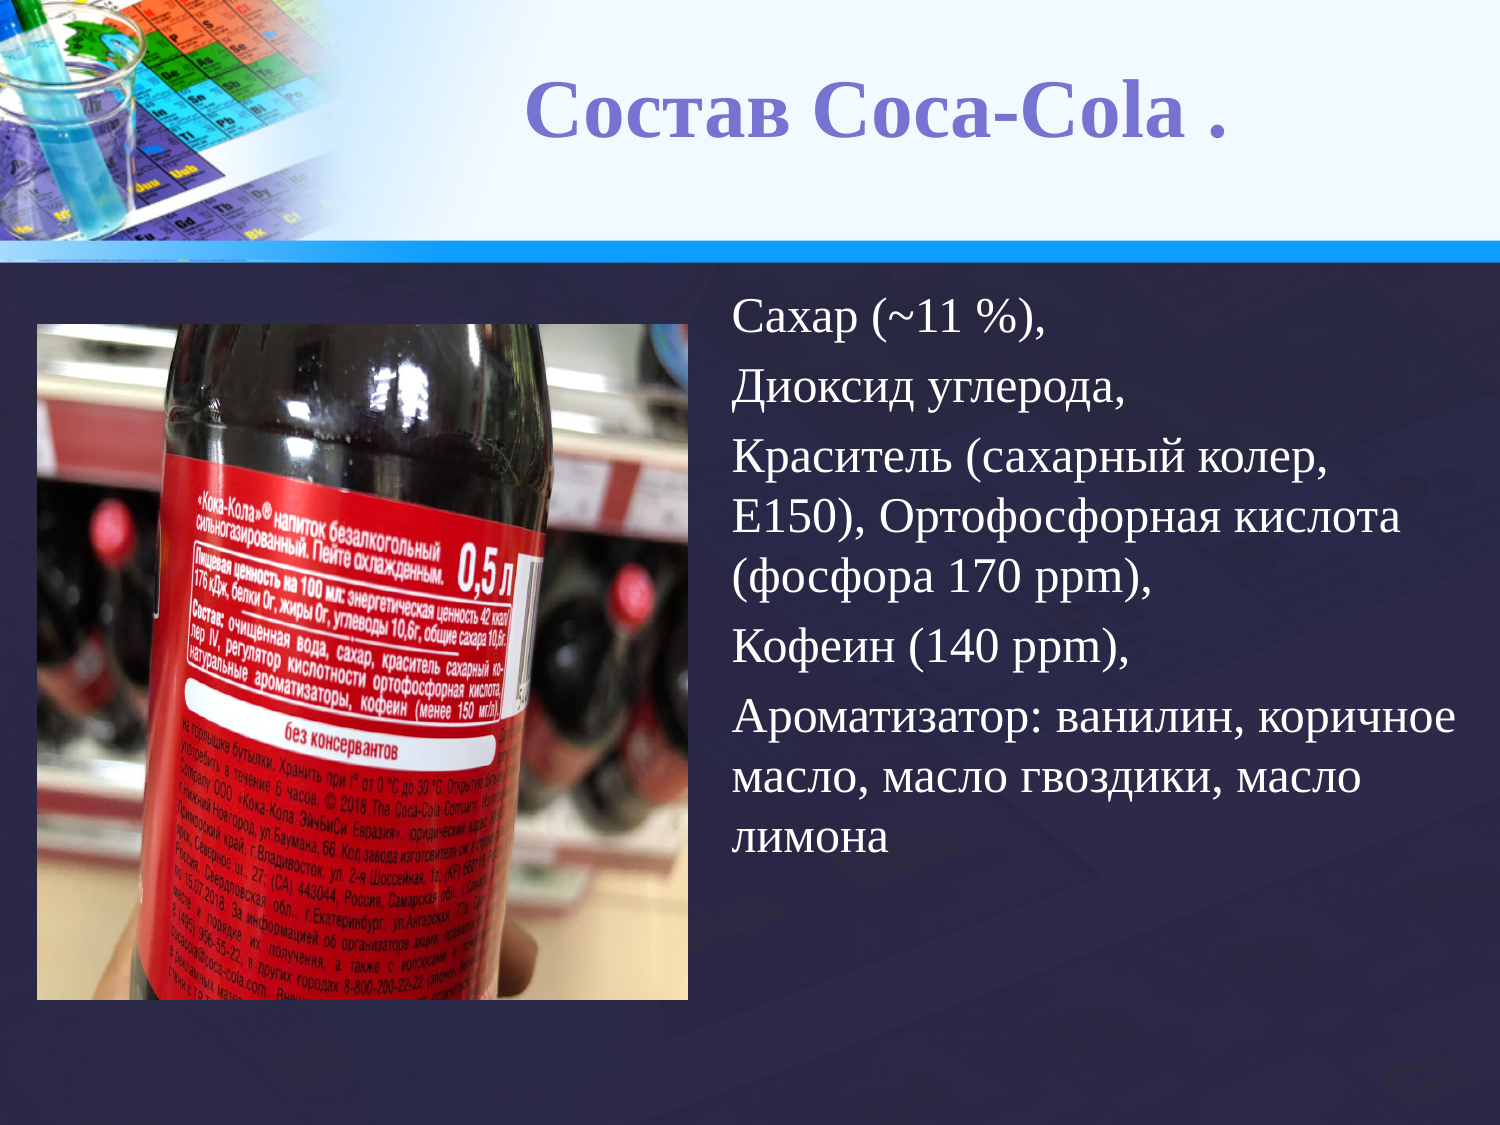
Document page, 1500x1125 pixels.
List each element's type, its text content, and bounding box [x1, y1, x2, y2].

title Состав Coca-Cola . [317, 24, 1456, 213]
list Сахар (~11 %), Диоксид углерода, Краситель (сахарный колер, Е150), Ортофосфорная кислота (фосфора 170 ppm), Кофеин (140 ppm), Ароматизатор: ванилин, коричное масло, масло гвоздики, масло лимона [716, 274, 1488, 1088]
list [37, 324, 688, 1001]
picture [0, 0, 1500, 1125]
